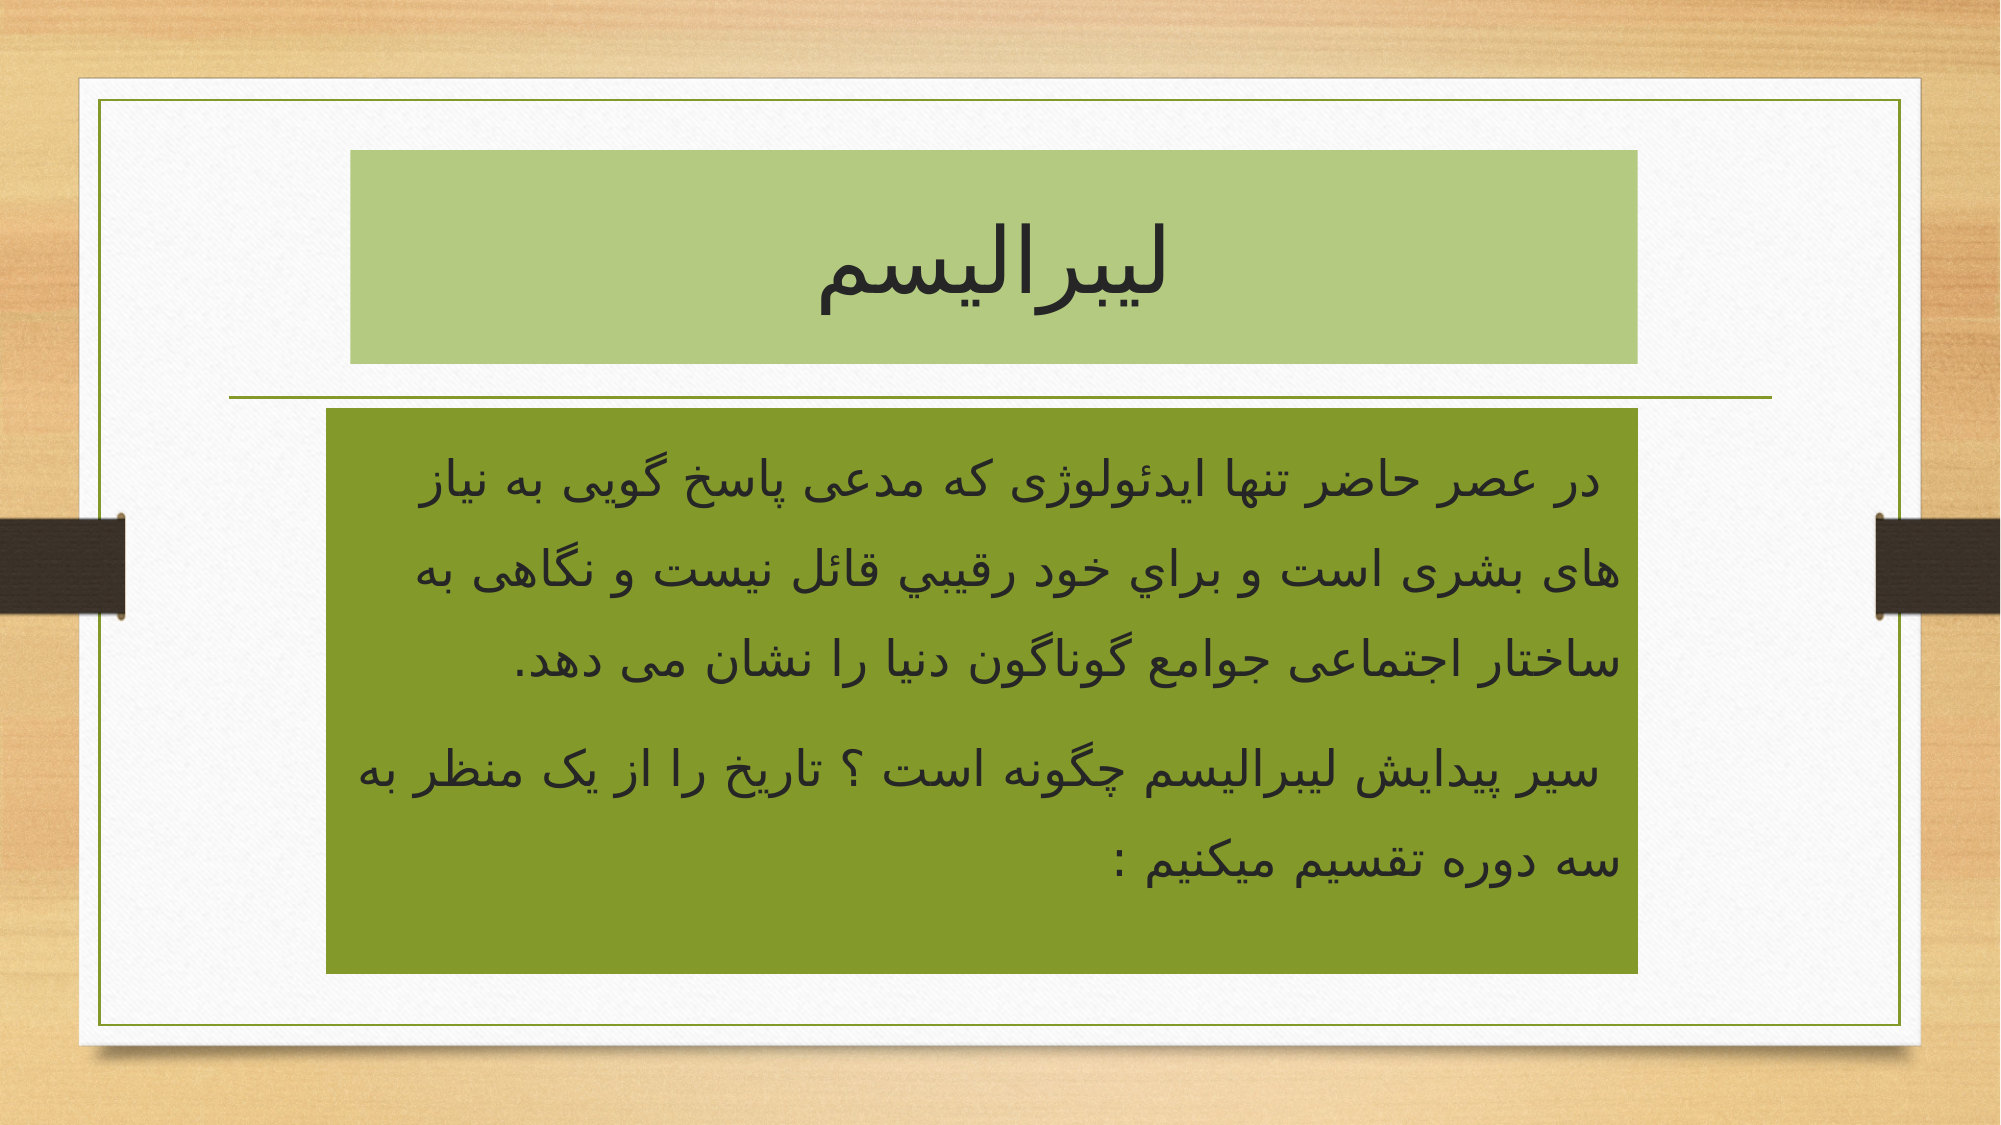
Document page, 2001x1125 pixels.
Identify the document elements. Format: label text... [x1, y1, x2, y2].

title ليبراليسم [350, 150, 1638, 364]
picture [0, 0, 2001, 1125]
list در عصر حاضر تنها ایدئولوژی که مدعی پاسخ گویی به نیاز های بشری است و براي خود رقيبي قائل نيست و نگاهی به ساختار اجتماعی جوامع گوناگون دنیا را نشان می دهد. سیر پیدایش لیبرالیسم چگونه است ؟ تاریخ را از یک منظر به سه دوره تقسیم میکنیم : [326, 408, 1638, 974]
